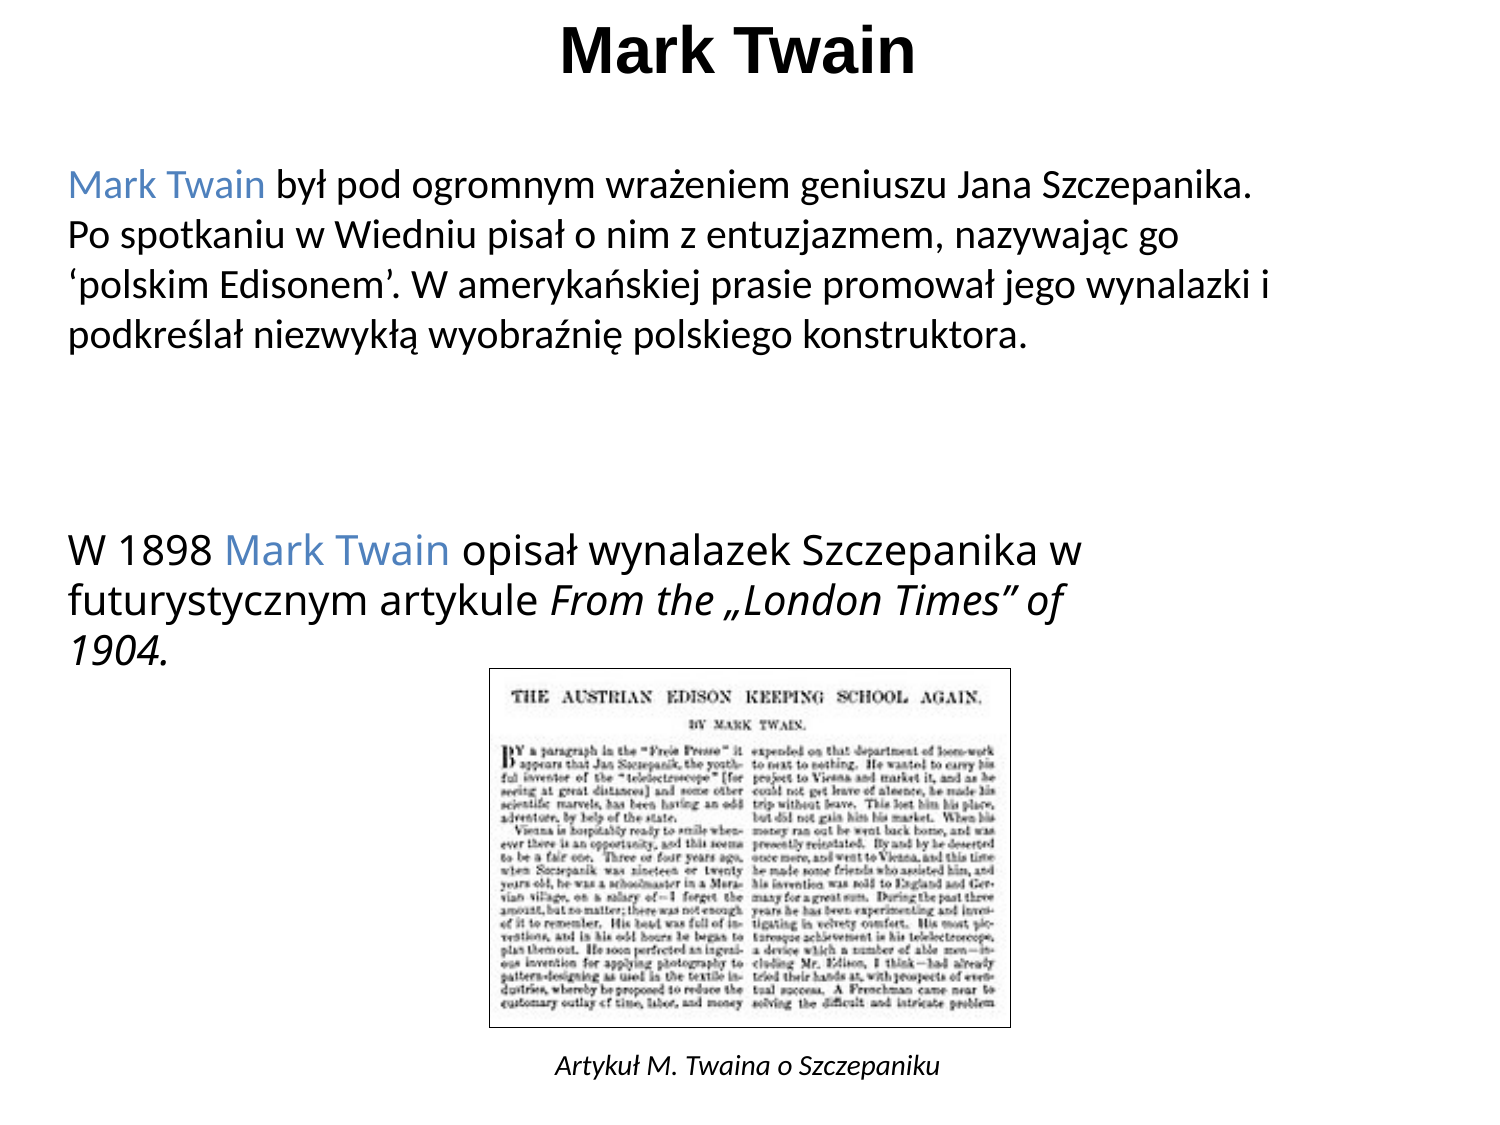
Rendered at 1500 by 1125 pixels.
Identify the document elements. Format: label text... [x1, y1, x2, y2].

text_box Mark Twain był pod ogromnym wrażeniem geniuszu Jana Szczepanika. Po spotkaniu w Wiedniu pisał o nim z entuzjazmem, nazywając go ‘polskim Edisonem’. W amerykańskiej prasie promował jego wynalazki i podkreślał niezwykłą wyobraźnię polskiego konstruktora. [53, 148, 1306, 364]
picture [488, 668, 1011, 1028]
text_box W 1898 Mark Twain opisał wynalazek Szczepanika w futurystycznym artykule From the „London Times” of 1904. [53, 516, 1164, 681]
text_box Mark Twain [0, 0, 1498, 95]
text_box Artykuł M. Twaina o Szczepaniku [499, 1038, 996, 1089]
